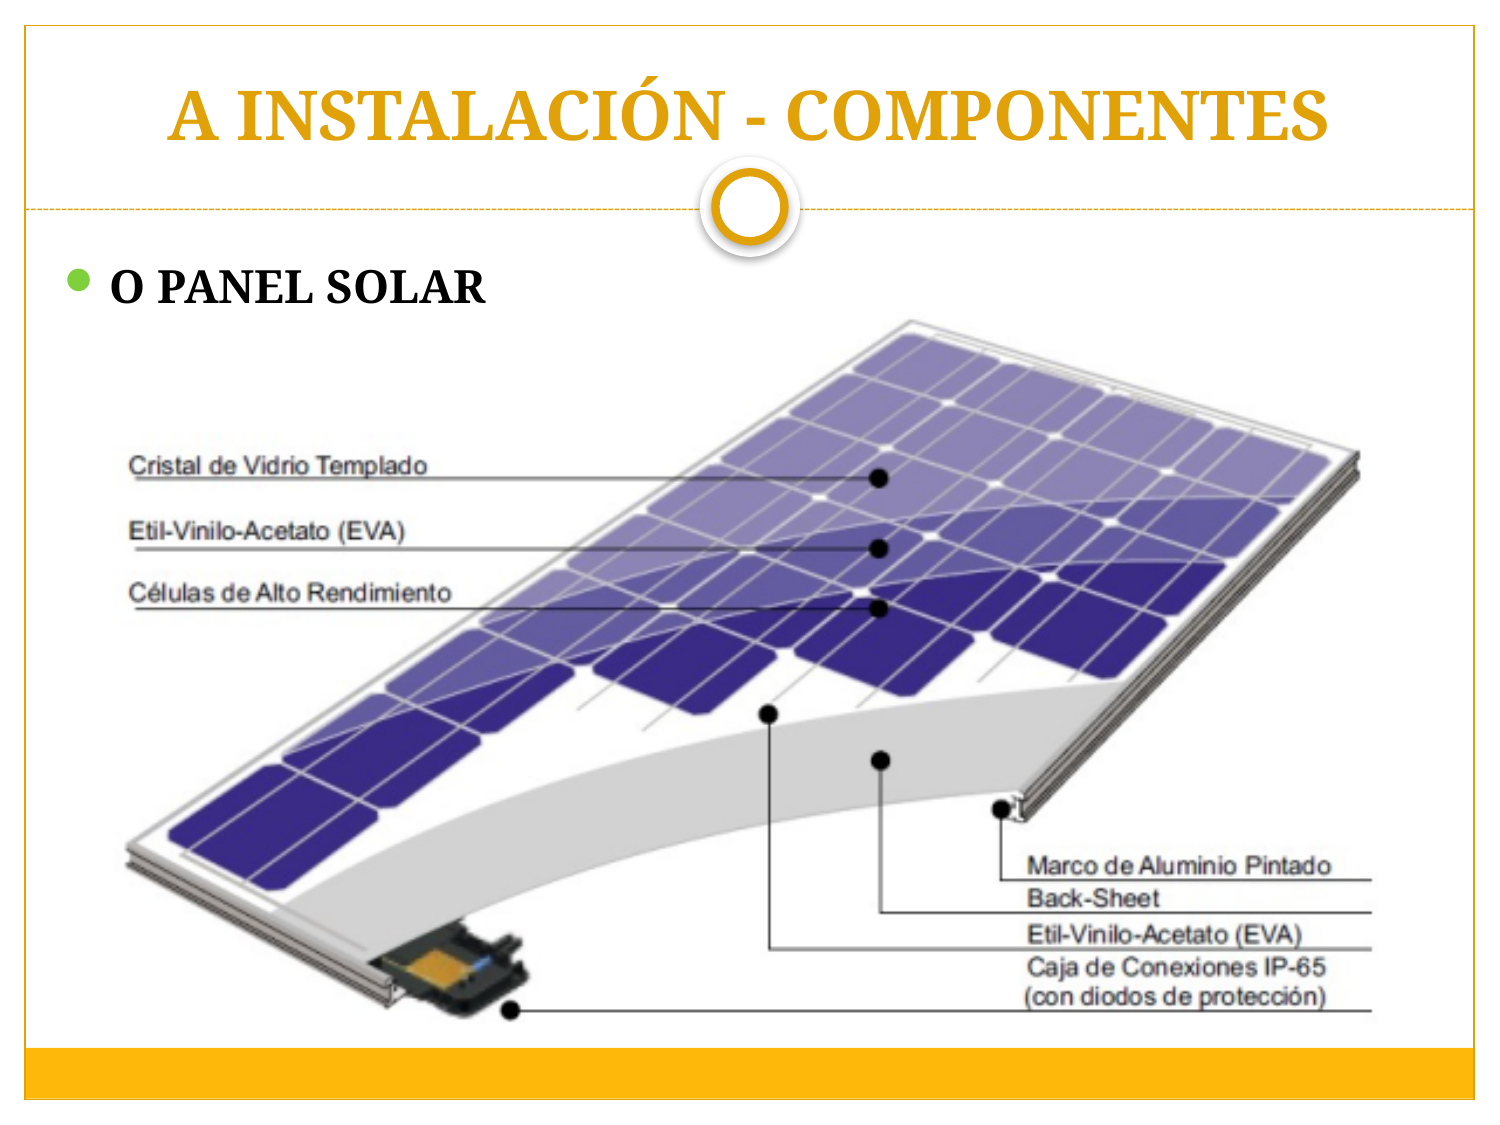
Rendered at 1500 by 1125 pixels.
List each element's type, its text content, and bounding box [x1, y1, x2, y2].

title A INSTALACIÓN - COMPONENTES [49, 37, 1450, 162]
picture [88, 309, 1424, 1036]
list O PANEL SOLAR [49, 250, 1445, 1001]
